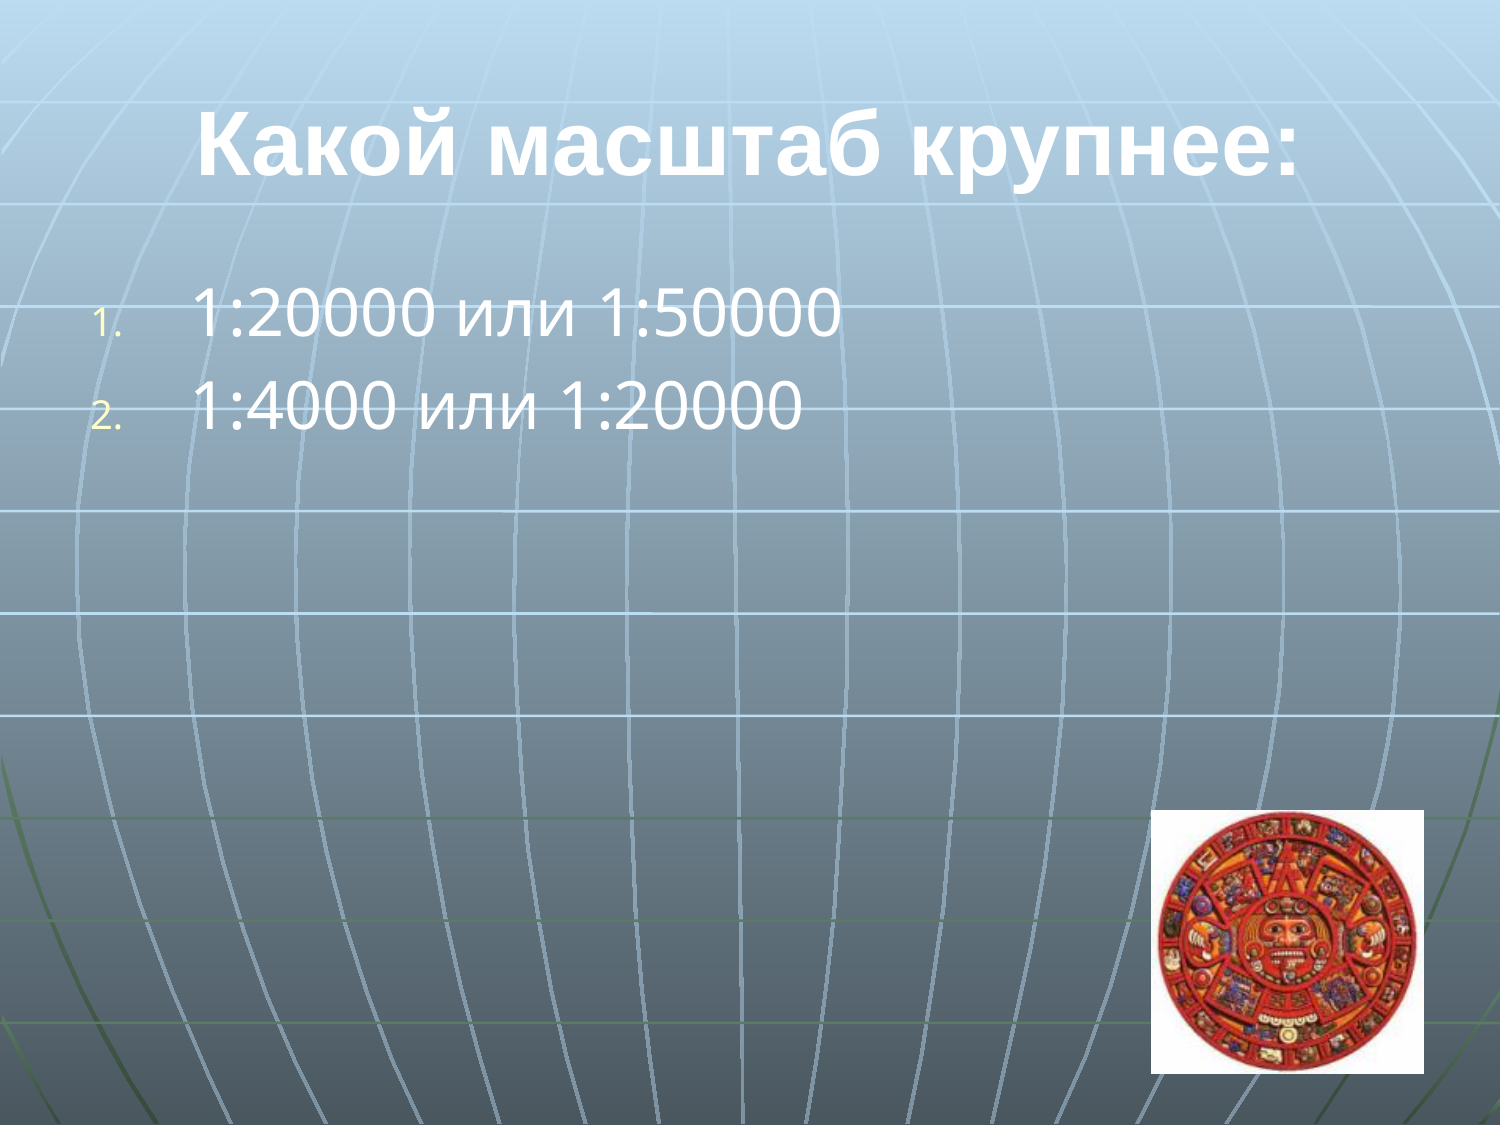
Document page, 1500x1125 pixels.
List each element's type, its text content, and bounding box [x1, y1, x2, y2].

picture [1151, 810, 1424, 1074]
title Какой масштаб крупнее: [74, 45, 1426, 233]
list 1:20000 или 1:50000 1:4000 или 1:20000 [74, 262, 1426, 610]
